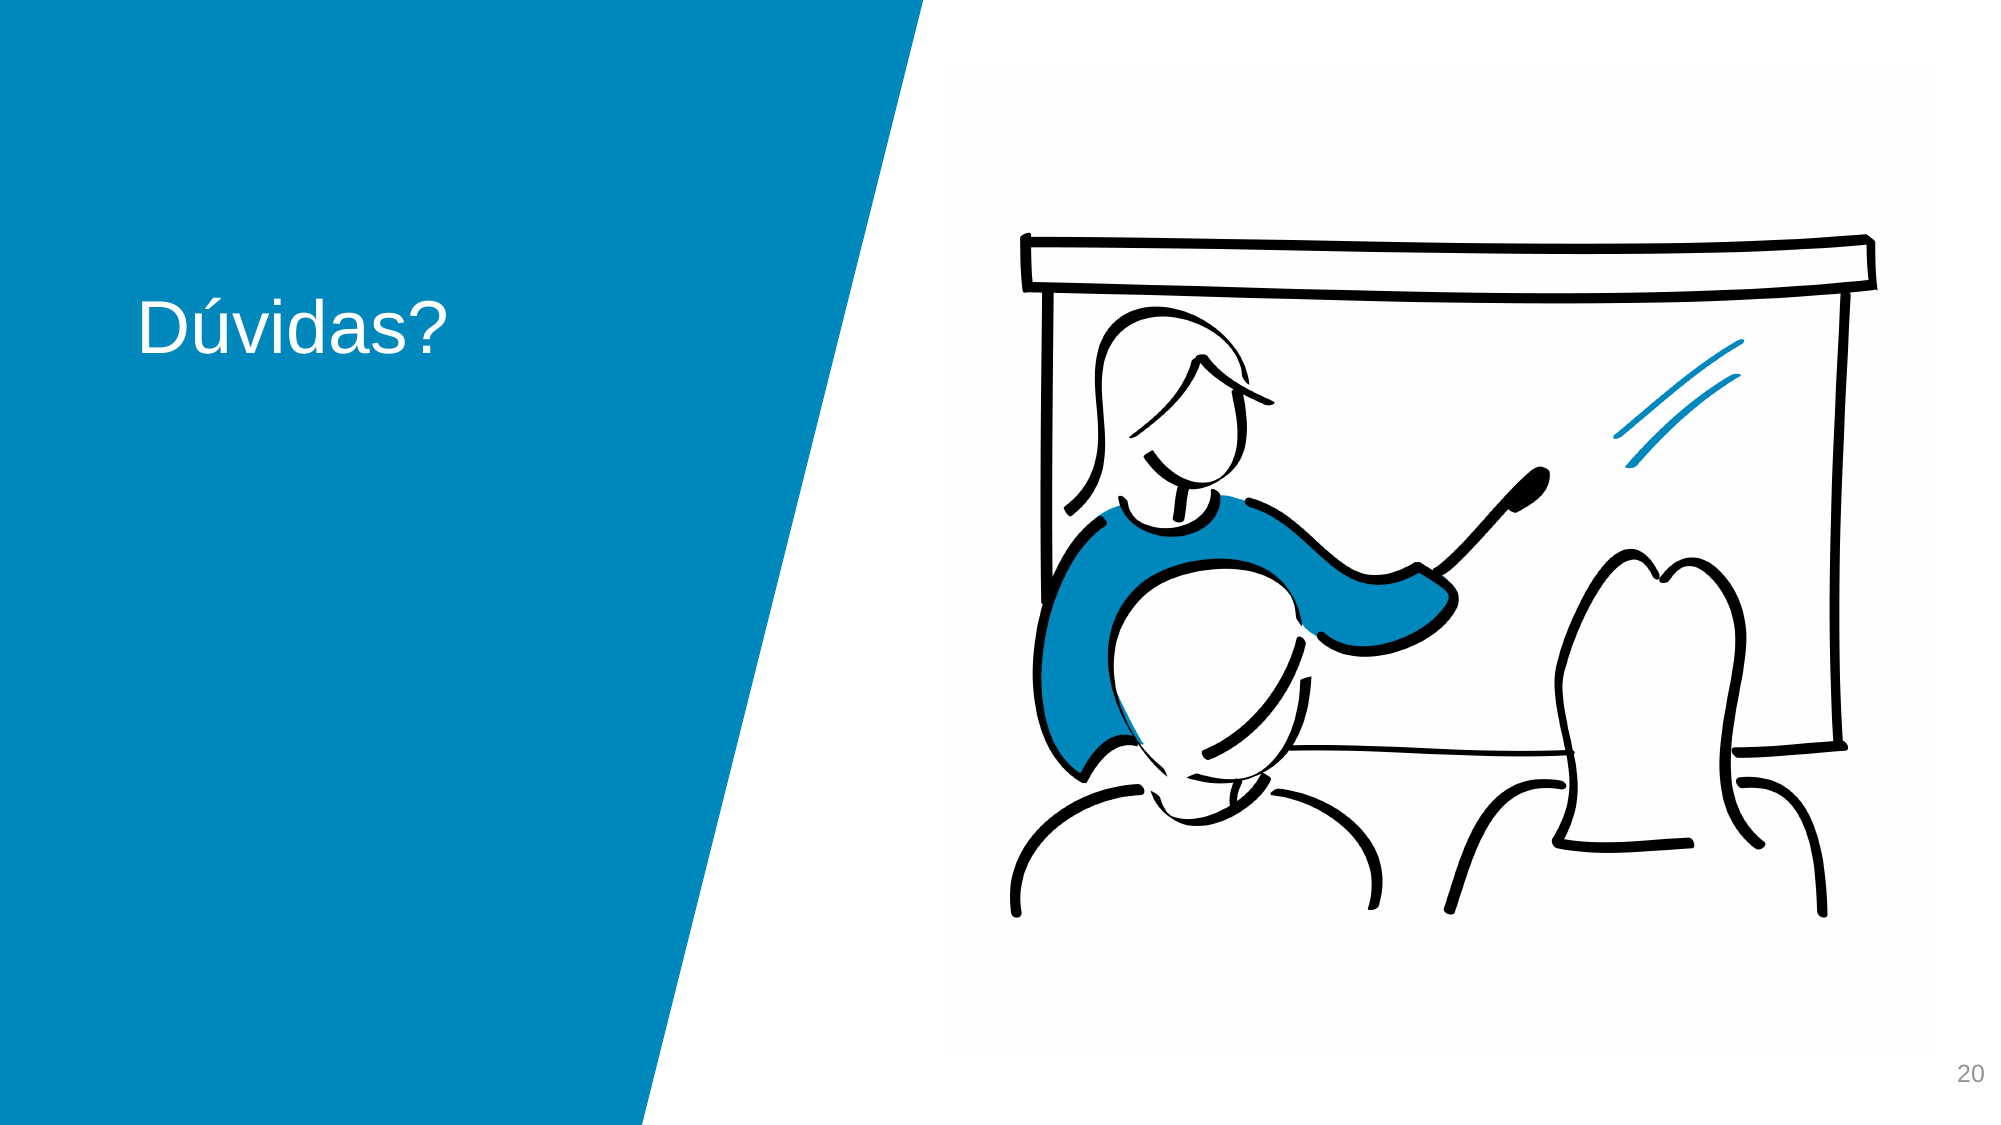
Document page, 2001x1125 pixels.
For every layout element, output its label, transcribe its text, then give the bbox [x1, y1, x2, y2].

slide_number 20 [1550, 1042, 2000, 1103]
title Dúvidas? [136, 0, 775, 371]
picture [944, 68, 1932, 1056]
